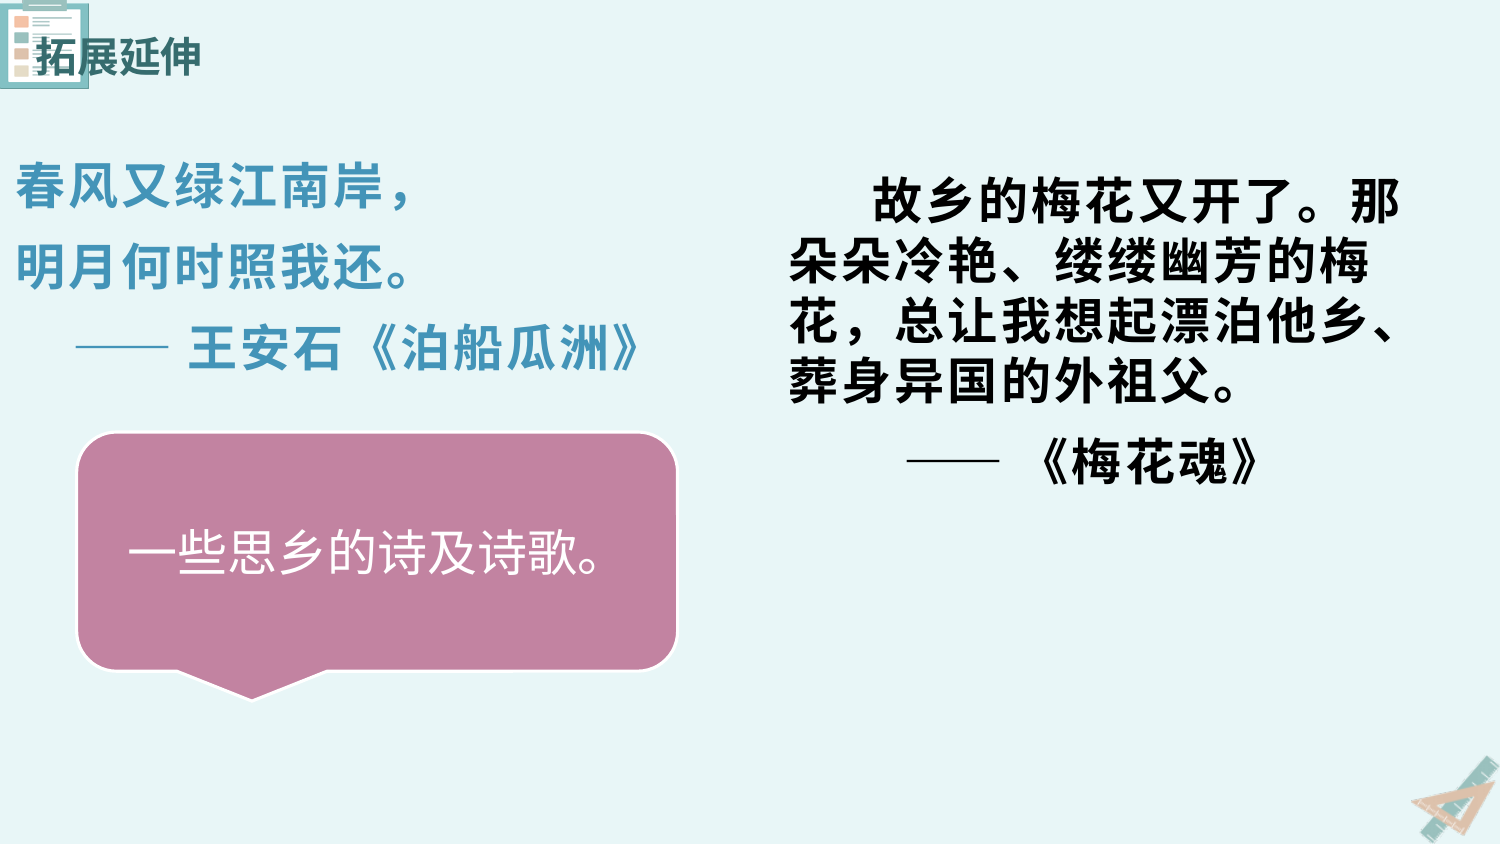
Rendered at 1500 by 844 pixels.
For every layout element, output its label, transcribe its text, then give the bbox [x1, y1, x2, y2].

list 故乡的梅花又开了。那朵朵冷艳、缕缕幽芳的梅花，总让我想起漂泊他乡、葬身异国的外祖父。 ——《梅花魂》 [773, 161, 1437, 783]
picture [1411, 755, 1500, 844]
text_box 拓展延伸 [89, 25, 261, 87]
list 春风又绿江南岸， 明月何时照我还。 ——王安石《泊船瓜洲》 [0, 147, 768, 458]
text_box 一些思乡的诗及诗歌。 [75, 430, 680, 703]
picture [0, 0, 89, 89]
